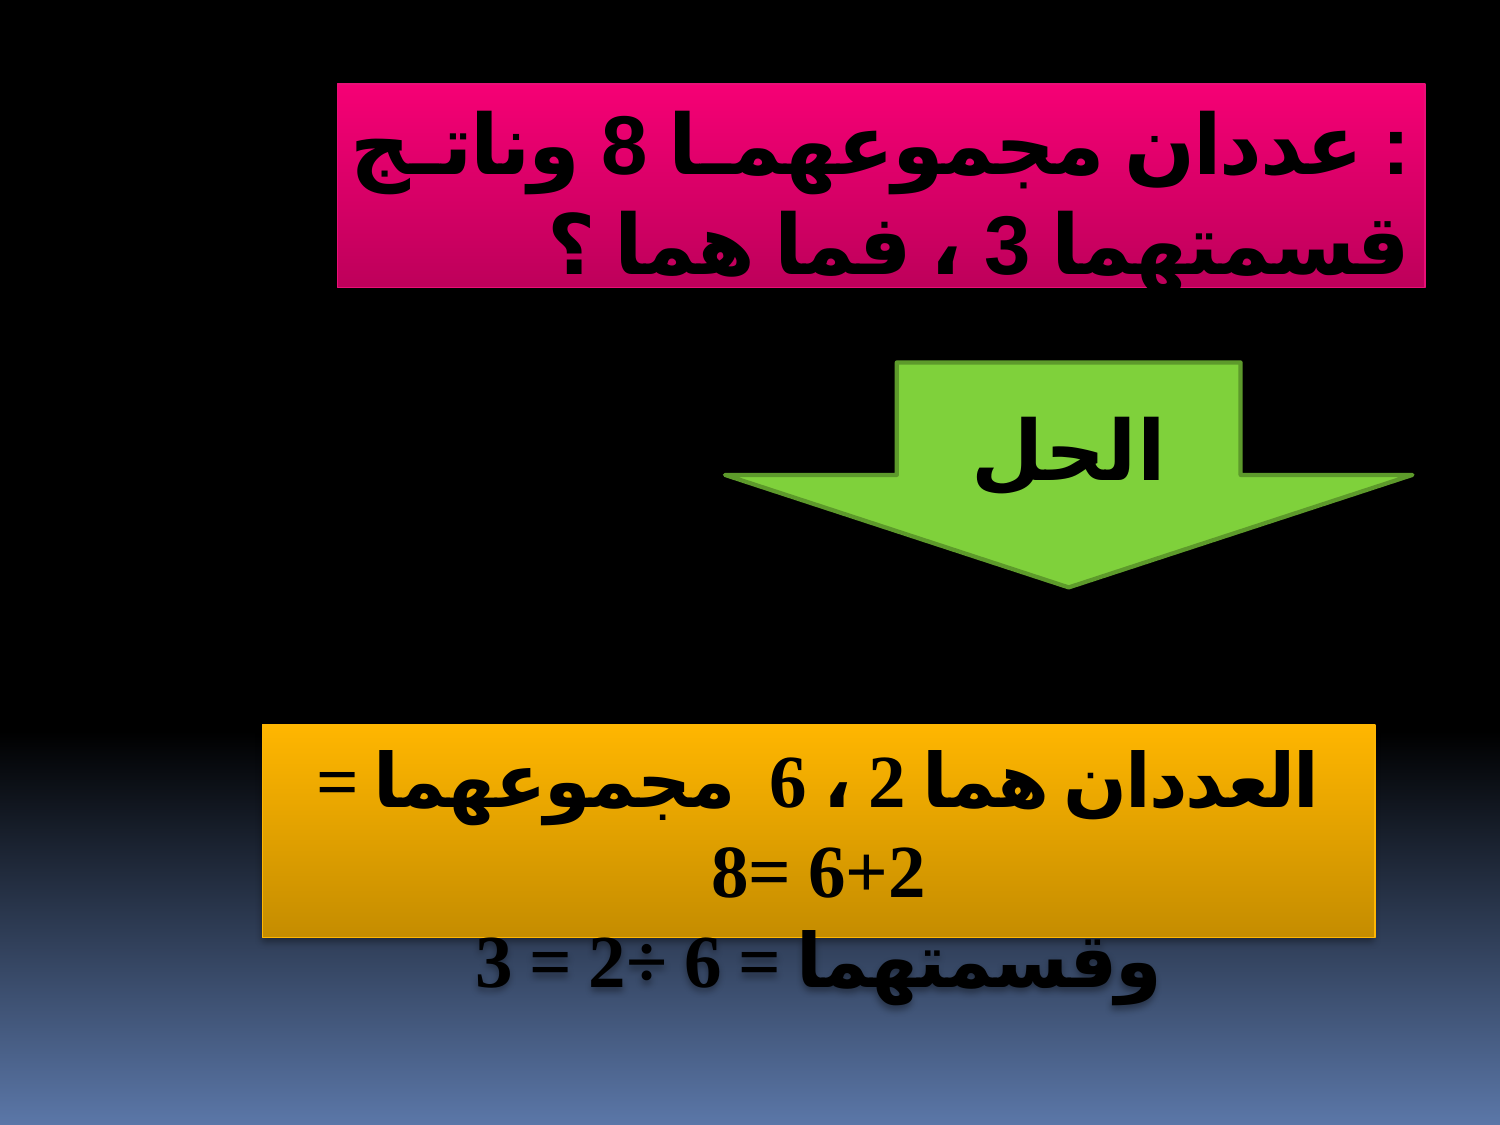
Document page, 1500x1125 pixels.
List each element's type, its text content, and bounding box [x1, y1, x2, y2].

text_box الحل [722, 360, 1415, 590]
text_box العددان هما 2 ، 6 مجموعهما = 2+6 =8 وقسمتهما = 6 ÷2 = 3 [262, 724, 1376, 938]
text_box : عددان مجموعهما 8 وناتج قسمتهما 3 ، فما هما ؟ [337, 83, 1426, 288]
